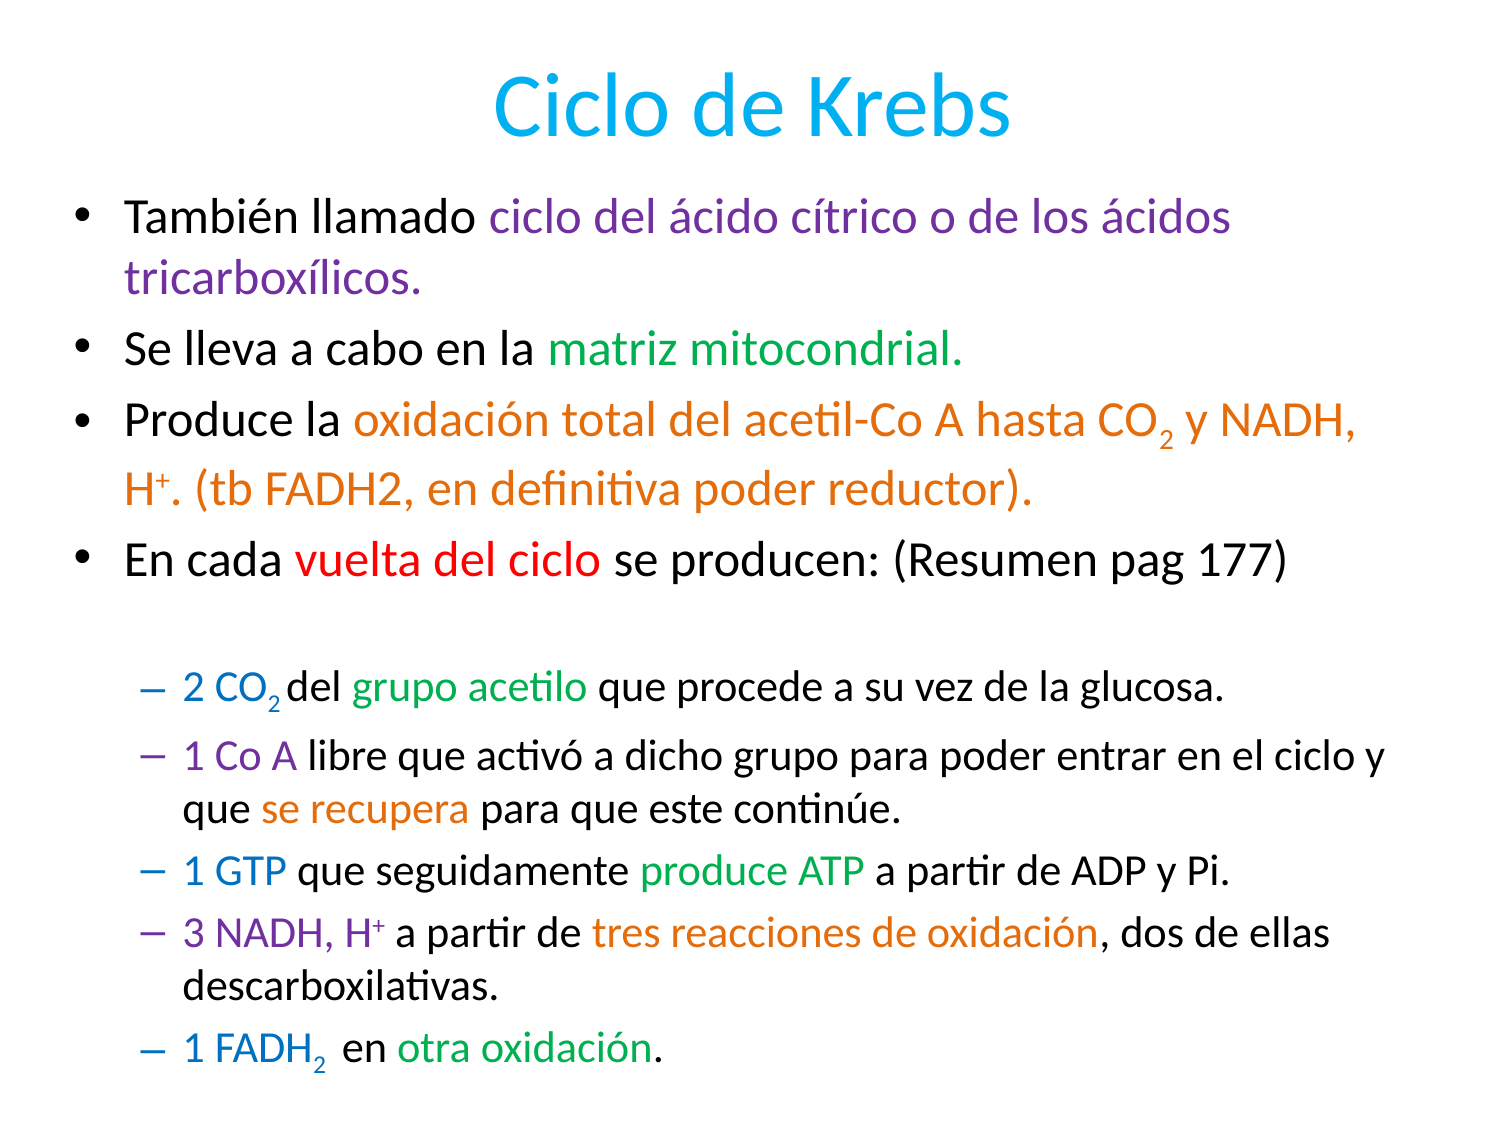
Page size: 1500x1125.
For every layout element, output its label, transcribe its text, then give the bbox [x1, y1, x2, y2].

list También llamado ciclo del ácido cítrico o de los ácidos tricarboxílicos. Se lleva a cabo en la matriz mitocondrial. Produce la oxidación total del acetil-Co A hasta CO2 y NADH, H+. (tb FADH2, en definitiva poder reductor). En cada vuelta del ciclo se producen: (Resumen pag 177) 2 CO2 del grupo acetilo que procede a su vez de la glucosa. 1 Co A libre que activó a dicho grupo para poder entrar en el ciclo y que se recupera para que este continúe. 1 GTP que seguidamente produce ATP a partir de ADP y Pi. 3 NADH, H+ a partir de tres reacciones de oxidación, dos de ellas descarboxilativas. 1 FADH2 en otra oxidación. [58, 175, 1425, 1090]
title Ciclo de Krebs [82, 23, 1425, 175]
